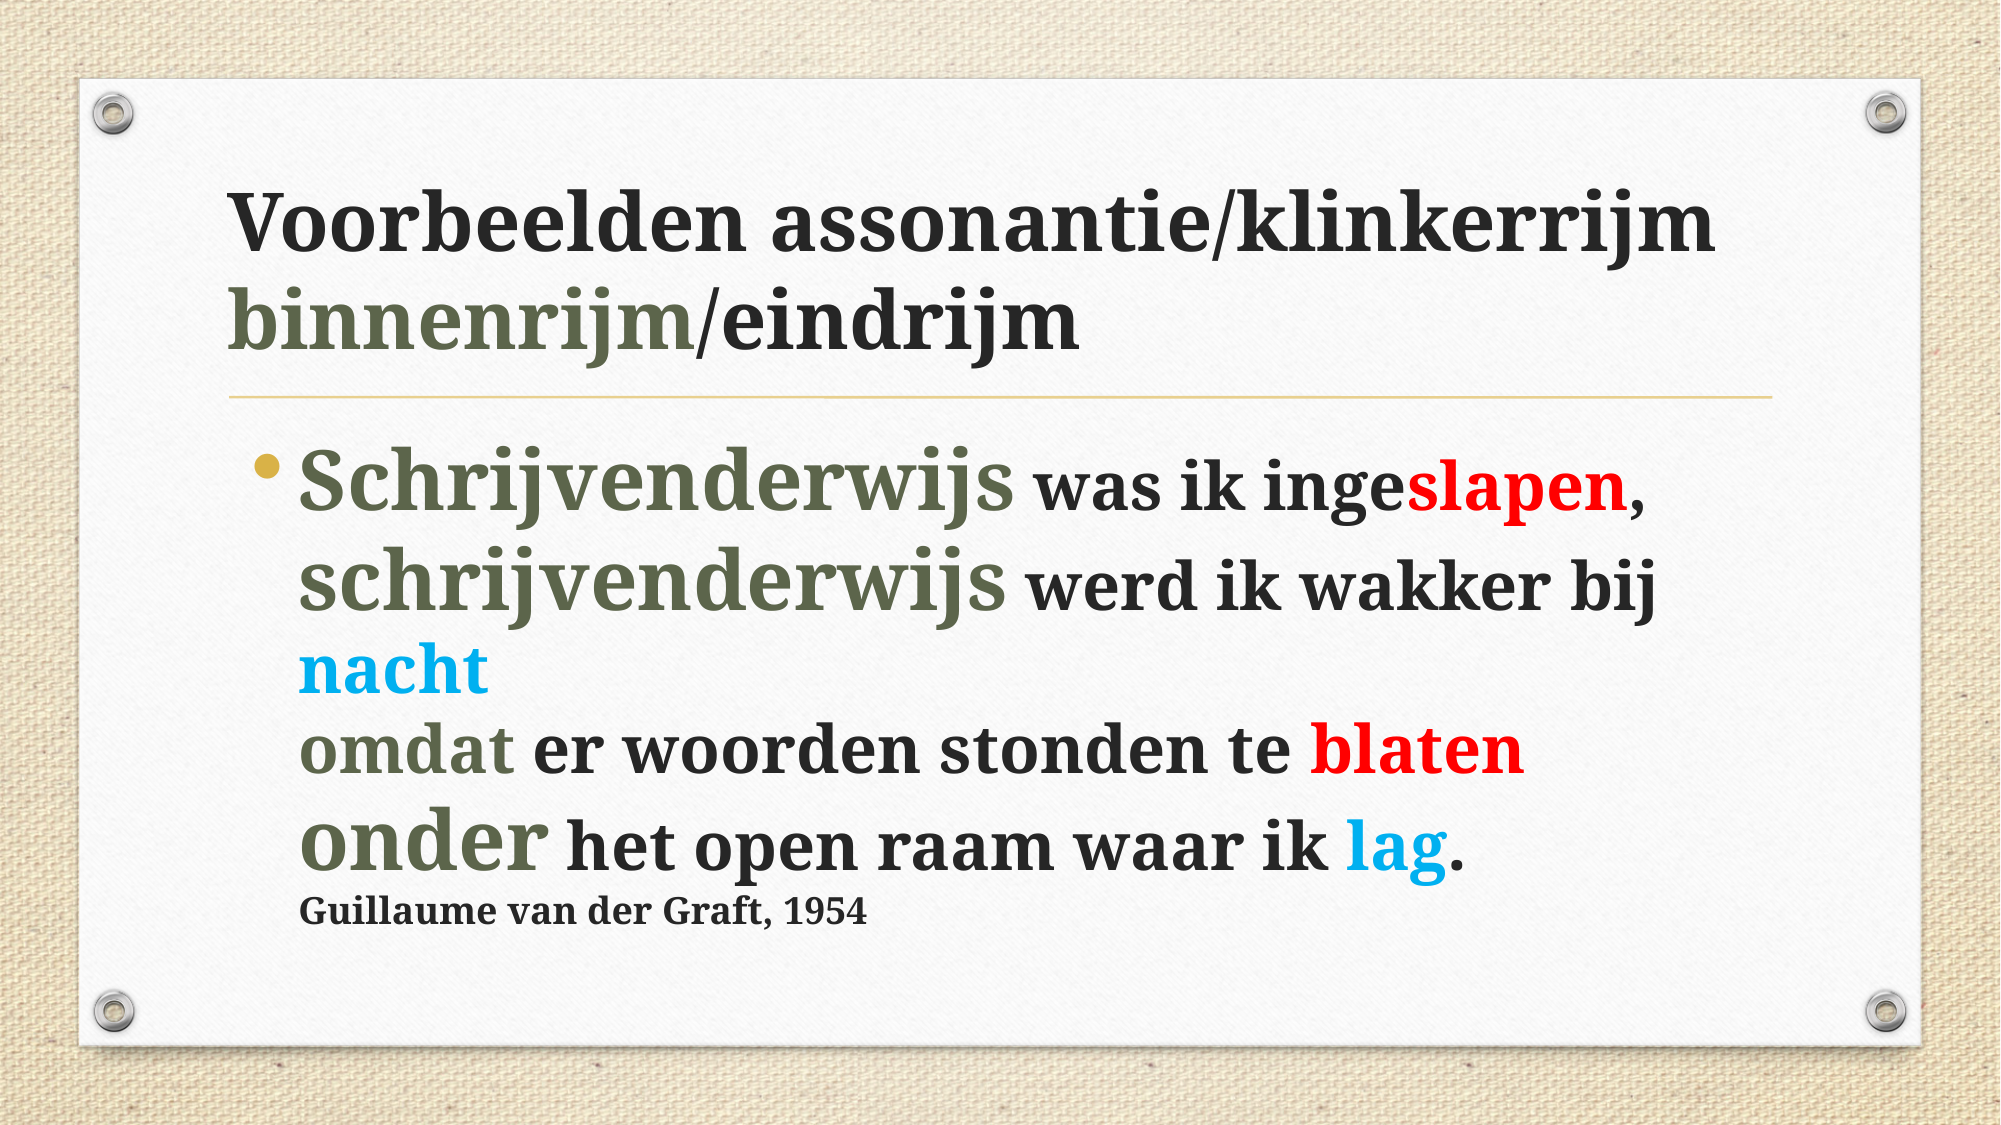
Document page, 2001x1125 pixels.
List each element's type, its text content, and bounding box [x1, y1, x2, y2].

list Schrijvenderwijs was ik ingeslapen, schrijvenderwijs werd ik wakker bij nacht omdat er woorden stonden te blaten onder het open raam waar ik lag. Guillaume van der Graft, 1954 [212, 419, 1788, 965]
picture [0, 0, 2001, 1125]
title Voorbeelden assonantie/klinkerrijm binnenrijm/eindrijm [212, 161, 1788, 375]
